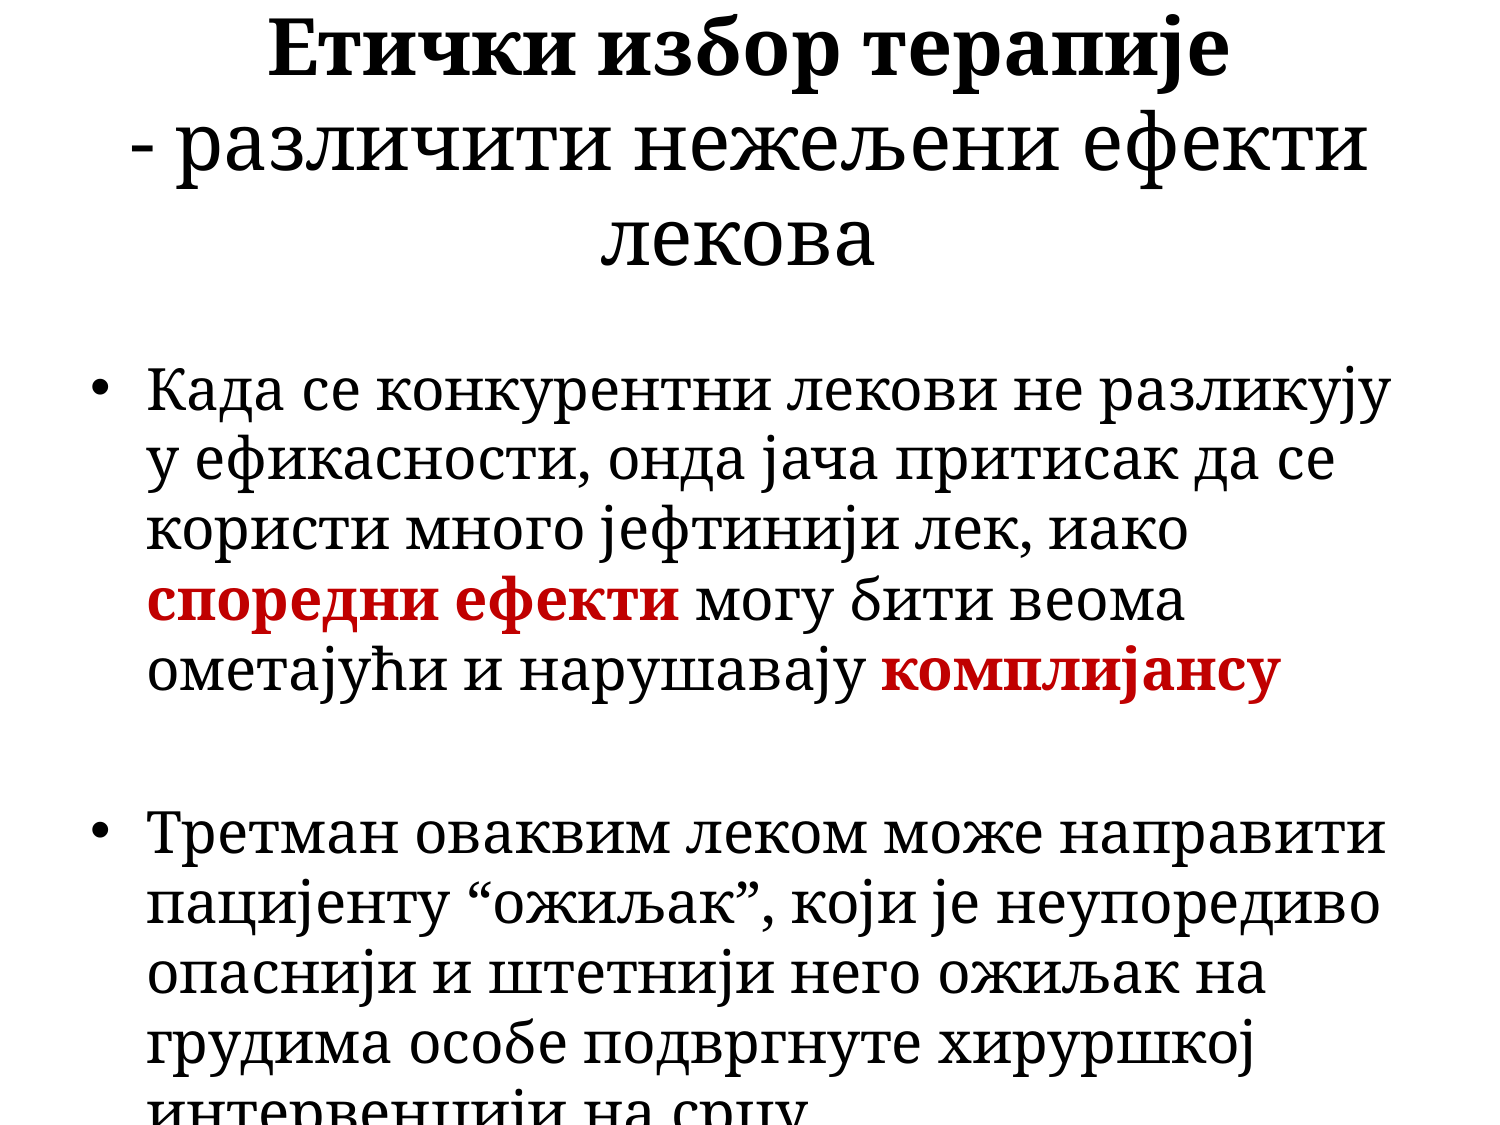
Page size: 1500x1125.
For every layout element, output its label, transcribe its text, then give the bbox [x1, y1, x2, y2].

list Када се конкурентни лекови не разликују у ефикасности, онда јача притисак да се користи много јефтинији лек, иако споредни ефекти могу бити веома ометајући и нарушавају комплијансу Третман оваквим леком може направити пацијенту “ожиљак”, који је неупоредиво опаснији и штетнији него ожиљак на грудима особе подвргнуте хируршкој интервенцији на срцу [74, 262, 1426, 1006]
title Етички избор терапије - различити нежељени ефекти лекова [74, 44, 1426, 233]
